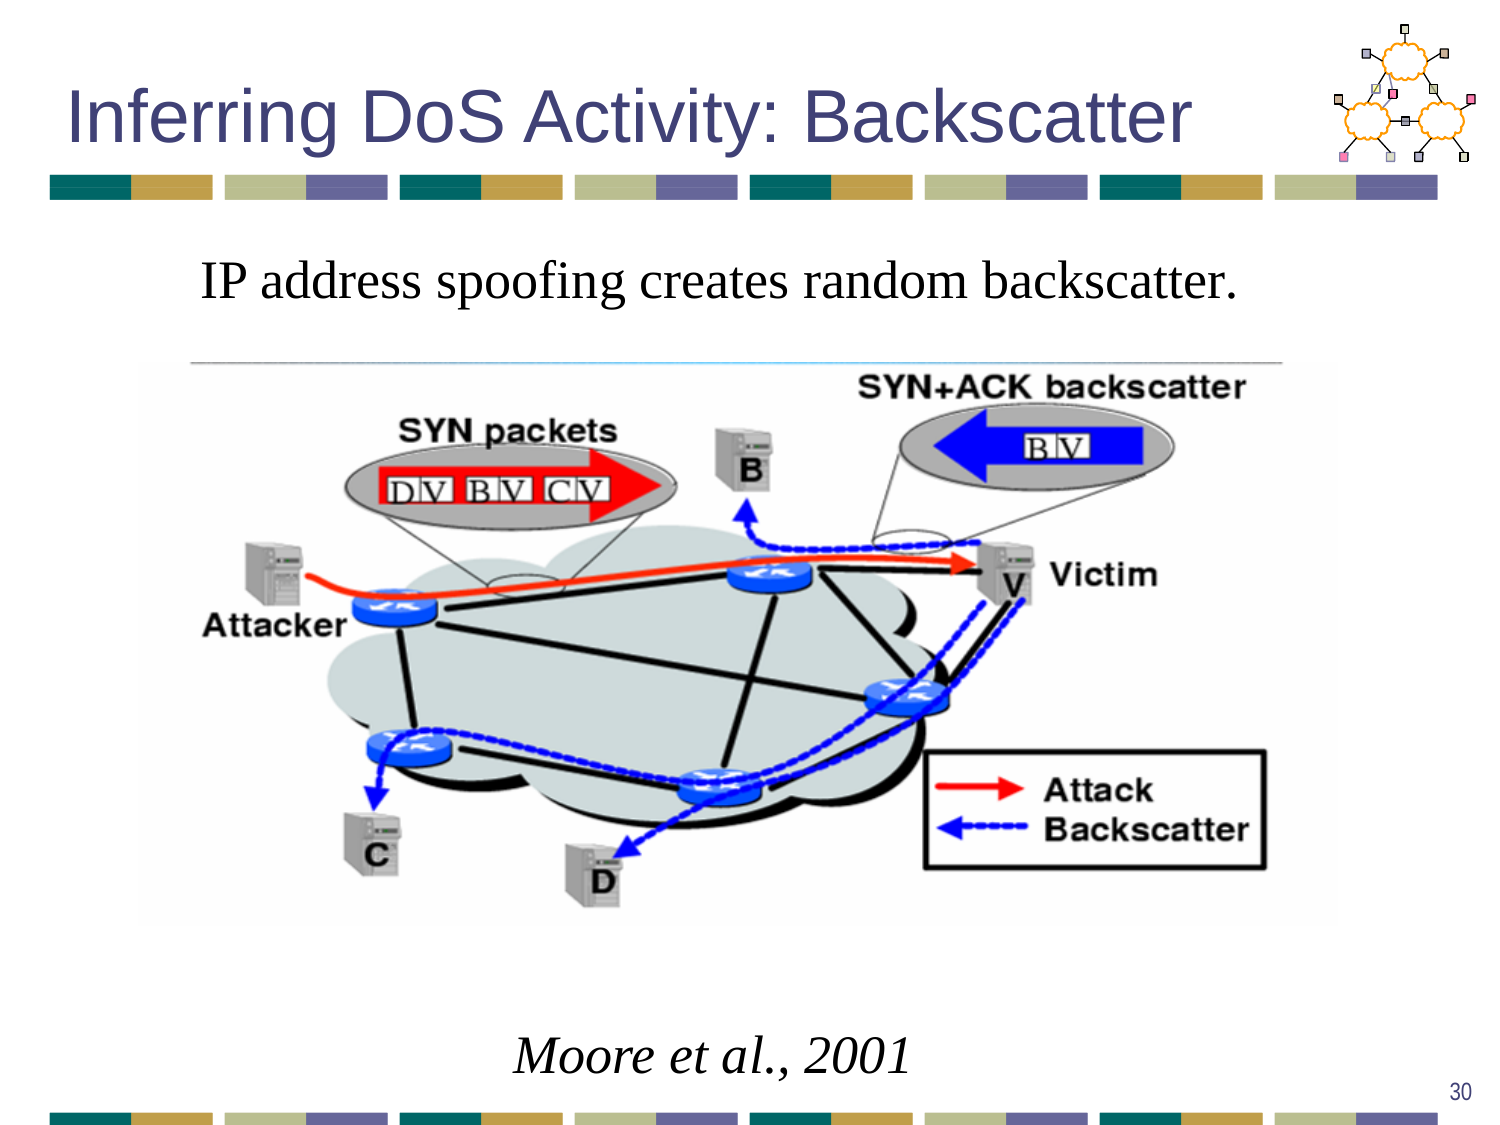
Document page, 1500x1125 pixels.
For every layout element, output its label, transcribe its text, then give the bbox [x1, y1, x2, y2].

text_box Moore et al., 2001 [499, 1047, 950, 1092]
title Inferring DoS Activity: Backscatter [50, 62, 1388, 163]
slide_number 30 [1174, 1037, 1488, 1113]
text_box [137, 174, 1338, 1038]
